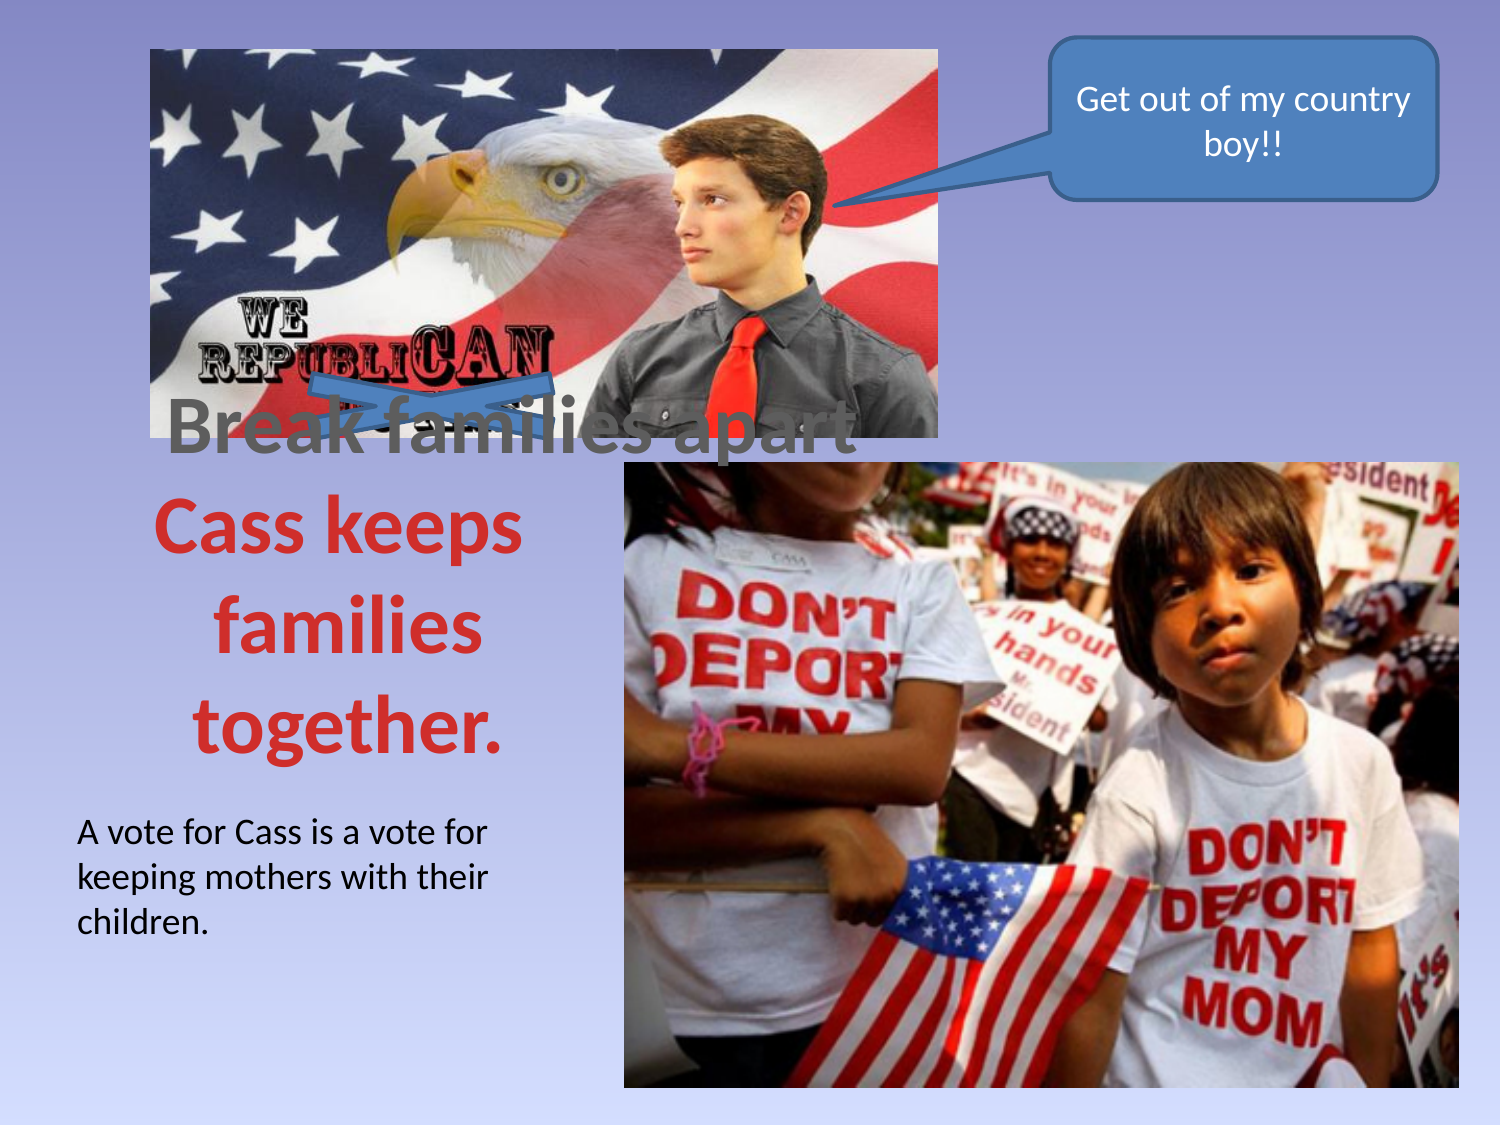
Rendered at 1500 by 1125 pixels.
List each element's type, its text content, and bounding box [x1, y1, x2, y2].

picture [624, 462, 1459, 1088]
text_box Cass keeps families together. [139, 462, 559, 799]
text_box Break families apart [0, 362, 1025, 478]
picture [149, 49, 939, 439]
text_box A vote for Cass is a vote for keeping mothers with their children. [62, 799, 575, 950]
text_box Get out of my country boy!! [943, 35, 1440, 203]
